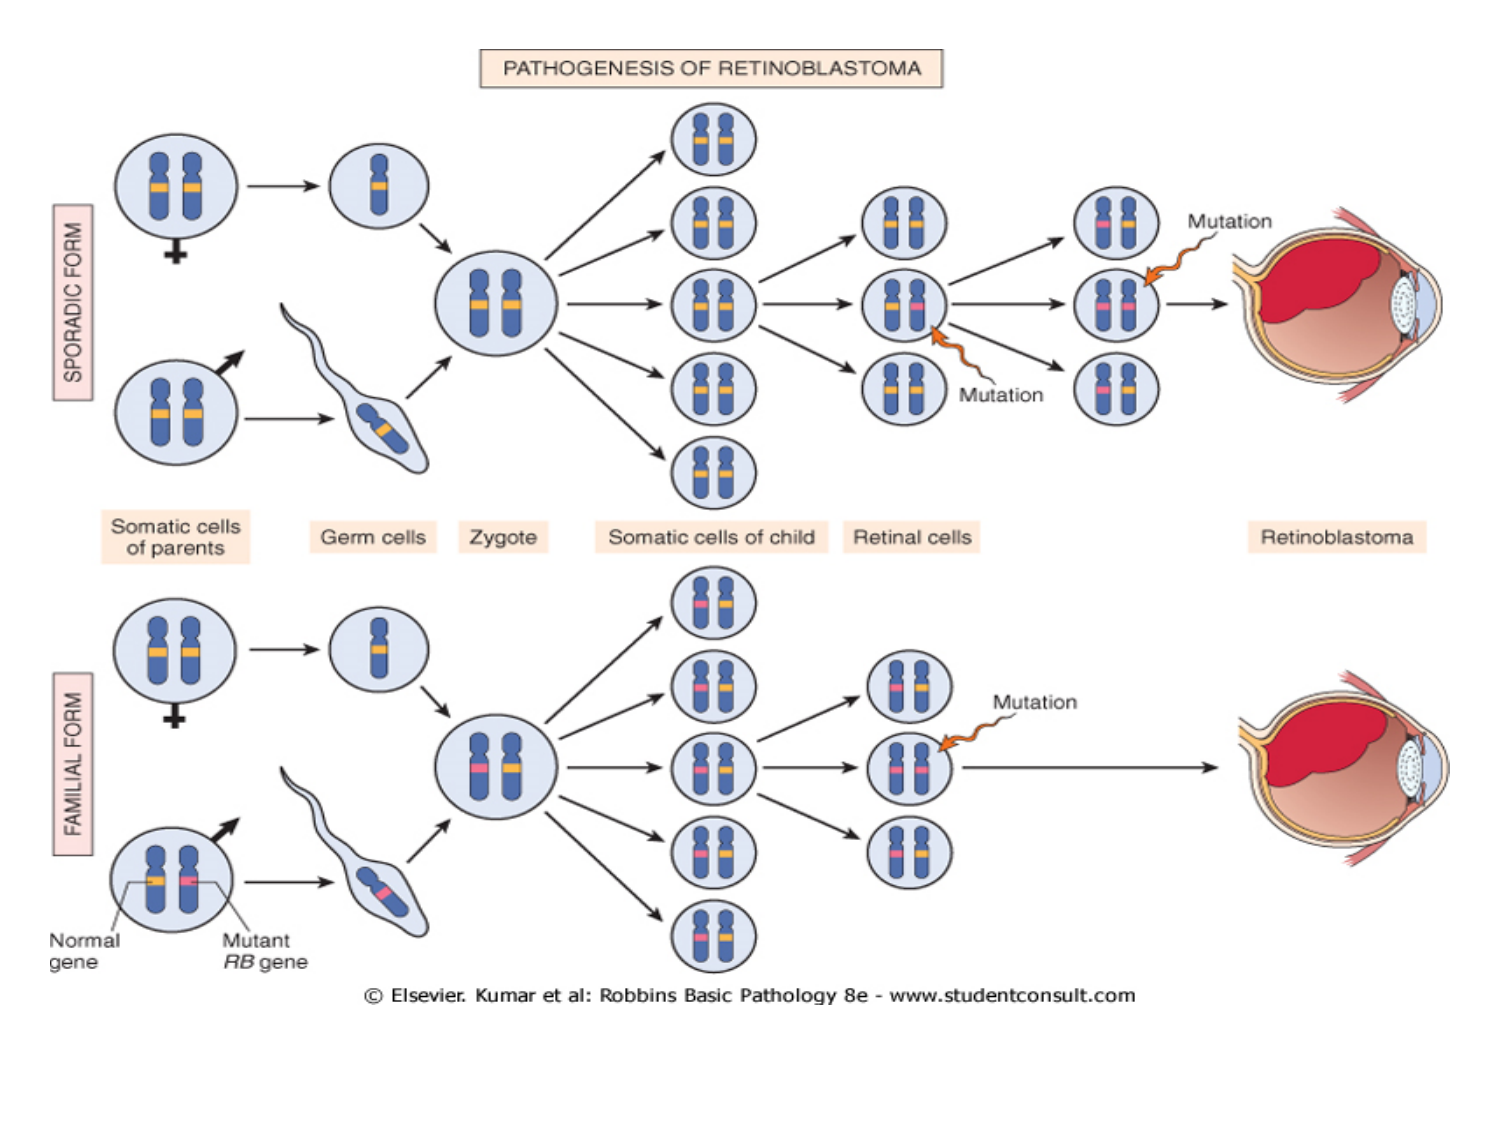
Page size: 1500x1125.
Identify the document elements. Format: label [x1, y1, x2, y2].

picture [49, 49, 1451, 1006]
